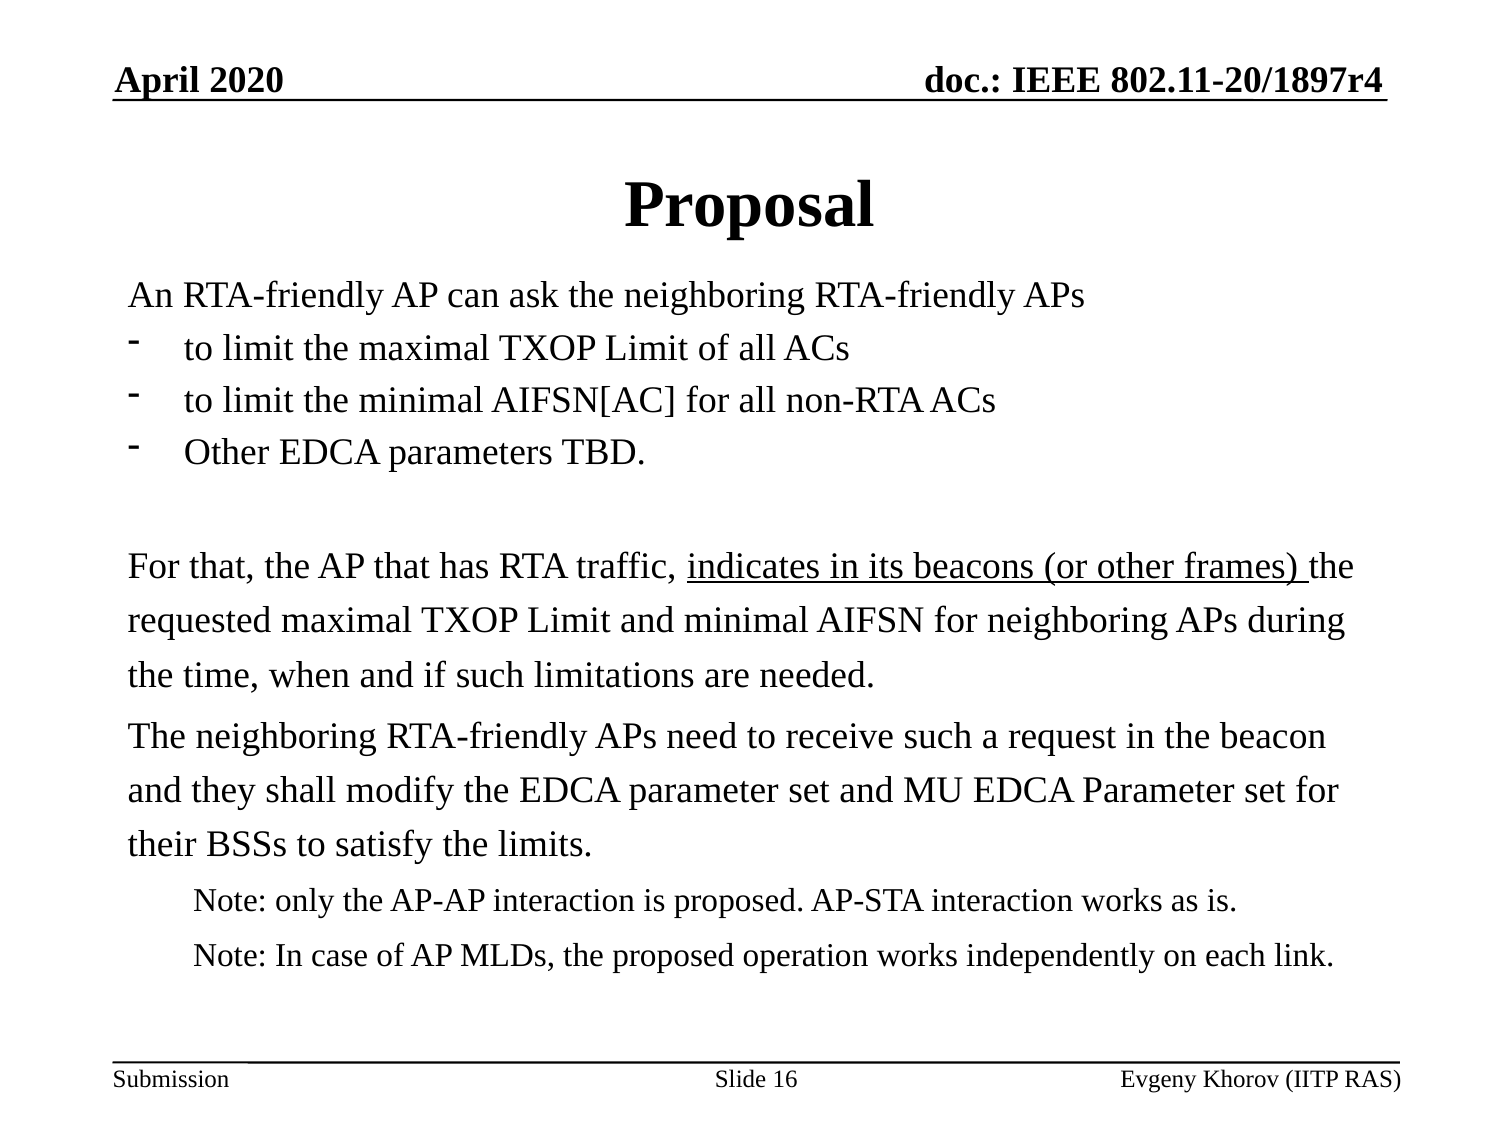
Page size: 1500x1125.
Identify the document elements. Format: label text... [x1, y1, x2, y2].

slide_number 16 [712, 1061, 800, 1093]
footer Evgeny Khorov (IITP RAS) [949, 1061, 1402, 1093]
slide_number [114, 54, 286, 101]
title Proposal [112, 112, 1388, 262]
list An RTA-friendly AP can ask the neighboring RTA-friendly APs to limit the maximal TXOP Limit of all ACs to limit the minimal AIFSN[AC] for all non-RTA ACs Other EDCA parameters TBD. For that, the AP that has RTA traffic, indicates in its beacons (or other frames) the requested maximal TXOP Limit and minimal AIFSN for neighboring APs during the time, when and if such limitations are needed. The neighboring RTA-friendly APs need to receive such a request in the beacon and they shall modify the EDCA parameter set and MU EDCA Parameter set for their BSSs to satisfy the limits. Note: only the AP-AP interaction is proposed. AP-STA interaction works as is. Note: In case of AP MLDs, the proposed operation works independently on each link. [112, 262, 1388, 1051]
